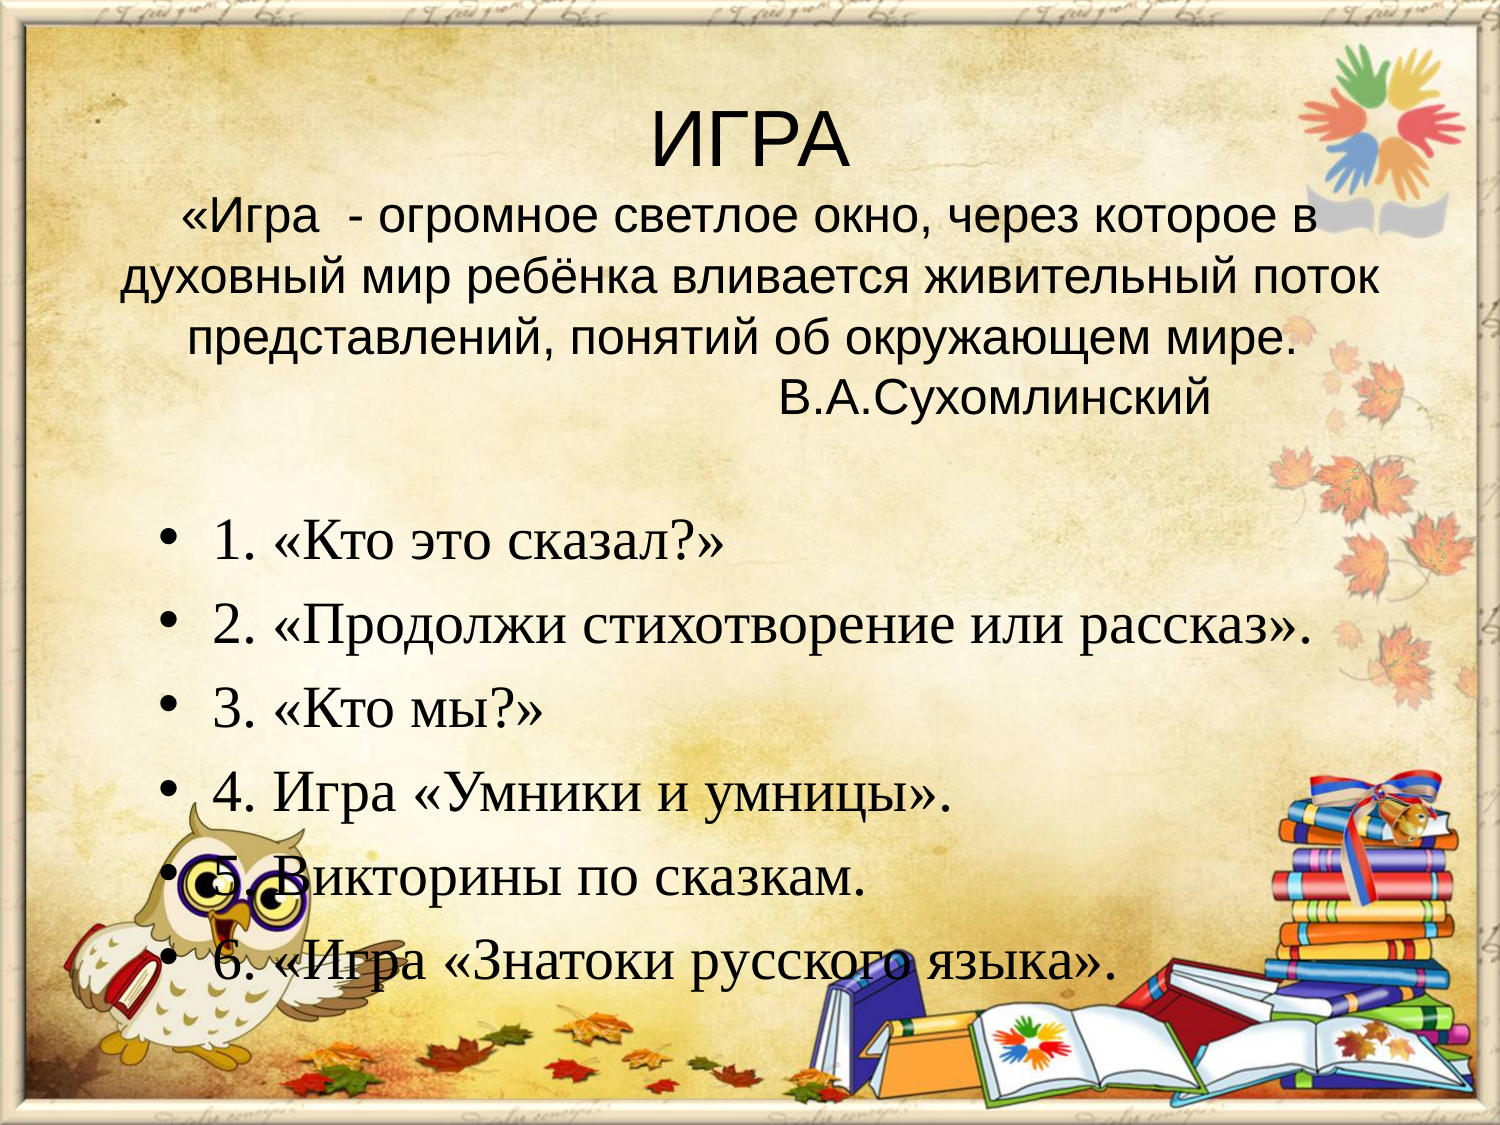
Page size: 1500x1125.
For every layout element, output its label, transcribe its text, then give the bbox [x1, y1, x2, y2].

list 1. «Кто это сказал?» 2. «Продолжи стихотворение или рассказ». 3. «Кто мы?» 4. Игра «Умники и умницы». 5. Викторины по сказкам. 6. «Игра «Знатоки русского языка». [143, 491, 1359, 1005]
picture [0, 0, 1500, 1125]
title ИГРА «Игра - огромное светлое окно, через которое в духовный мир ребёнка вливается живительный поток представлений, понятий об окружающем мире. В.А.Сухомлинский [75, 55, 1425, 457]
